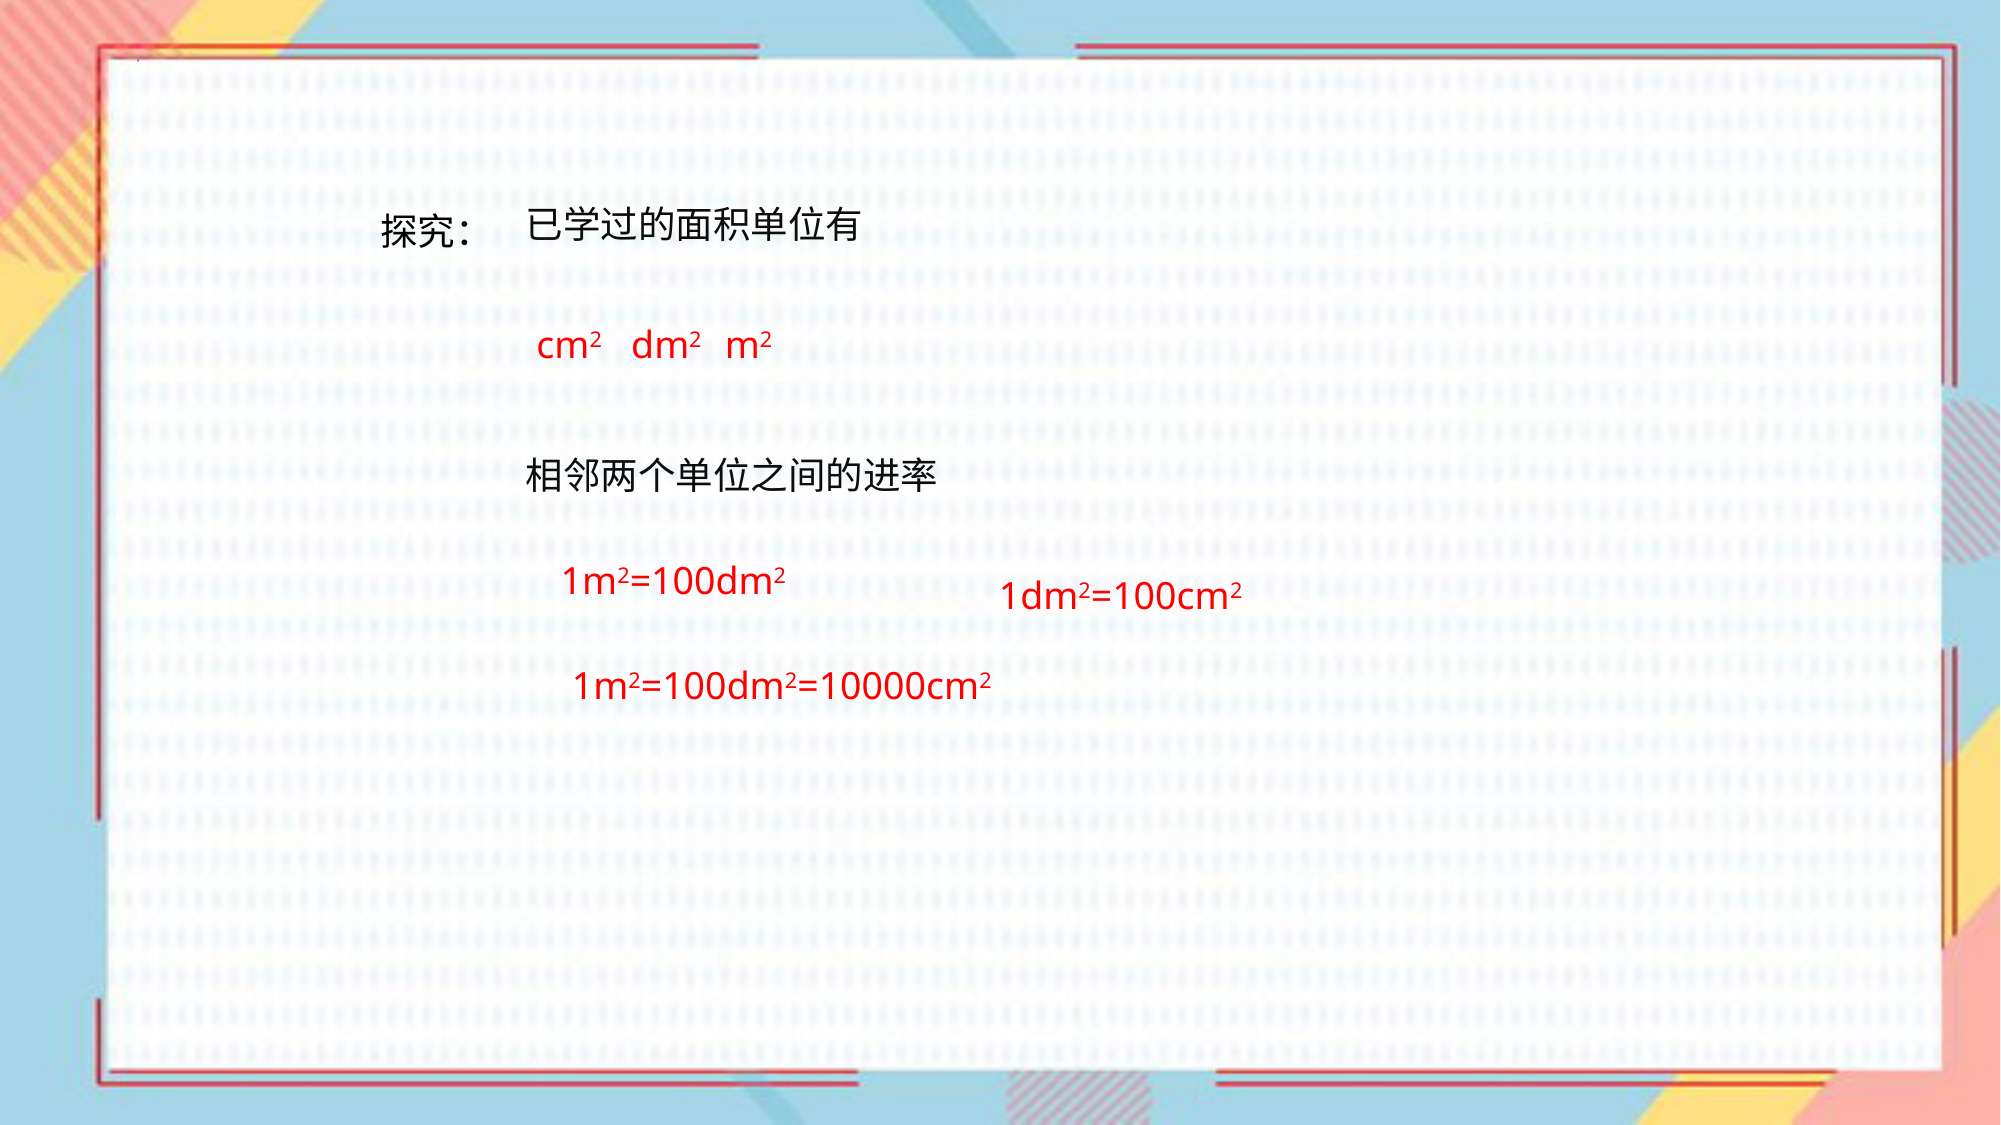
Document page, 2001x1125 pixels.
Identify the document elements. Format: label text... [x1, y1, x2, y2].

text_box 已学过的面积单位有 [510, 194, 882, 254]
text_box 探究： [366, 178, 546, 271]
picture [0, 0, 2001, 1125]
text_box 1dm2=100cm2 [984, 564, 1315, 625]
text_box 1m2=100dm2=10000cm2 [557, 654, 1138, 715]
text_box 1m2=100dm2 [546, 549, 850, 610]
text_box cm2 dm2 m2 [521, 313, 1109, 374]
text_box 相邻两个单位之间的进率 [510, 444, 957, 505]
